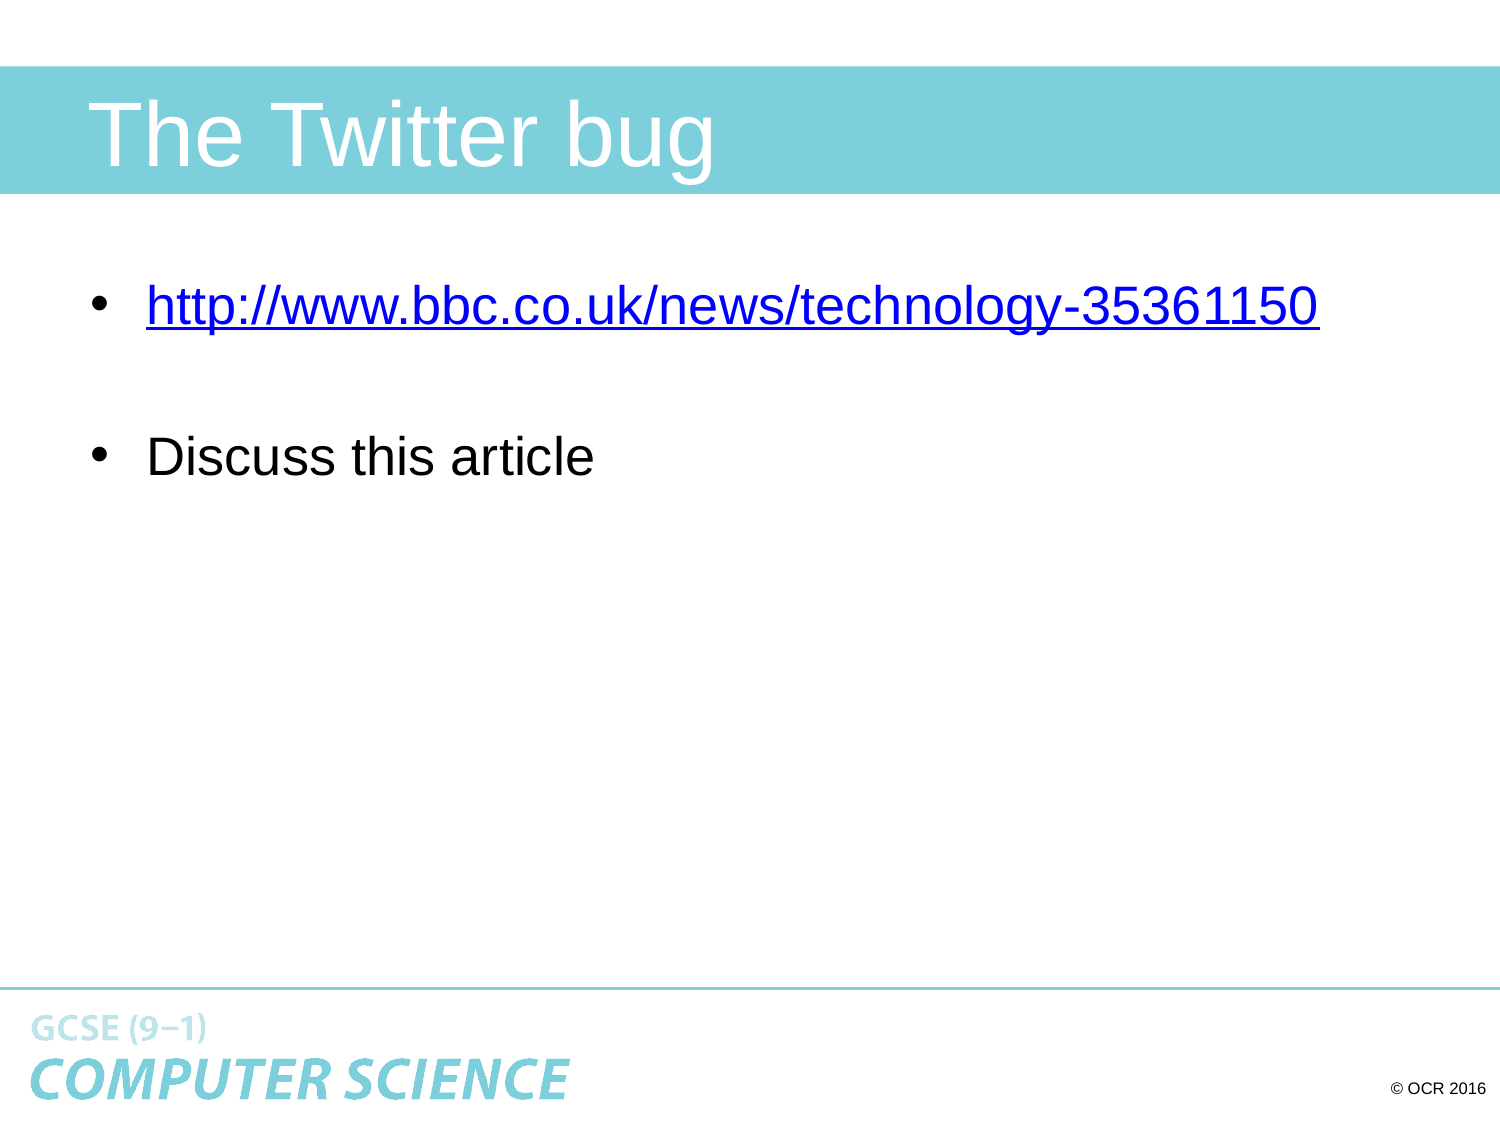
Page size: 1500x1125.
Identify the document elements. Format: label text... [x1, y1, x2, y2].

title The Twitter bug [0, 66, 1500, 194]
list http://www.bbc.co.uk/news/technology-35361150 Discuss this article [75, 262, 1425, 965]
picture [0, 987, 1500, 1124]
